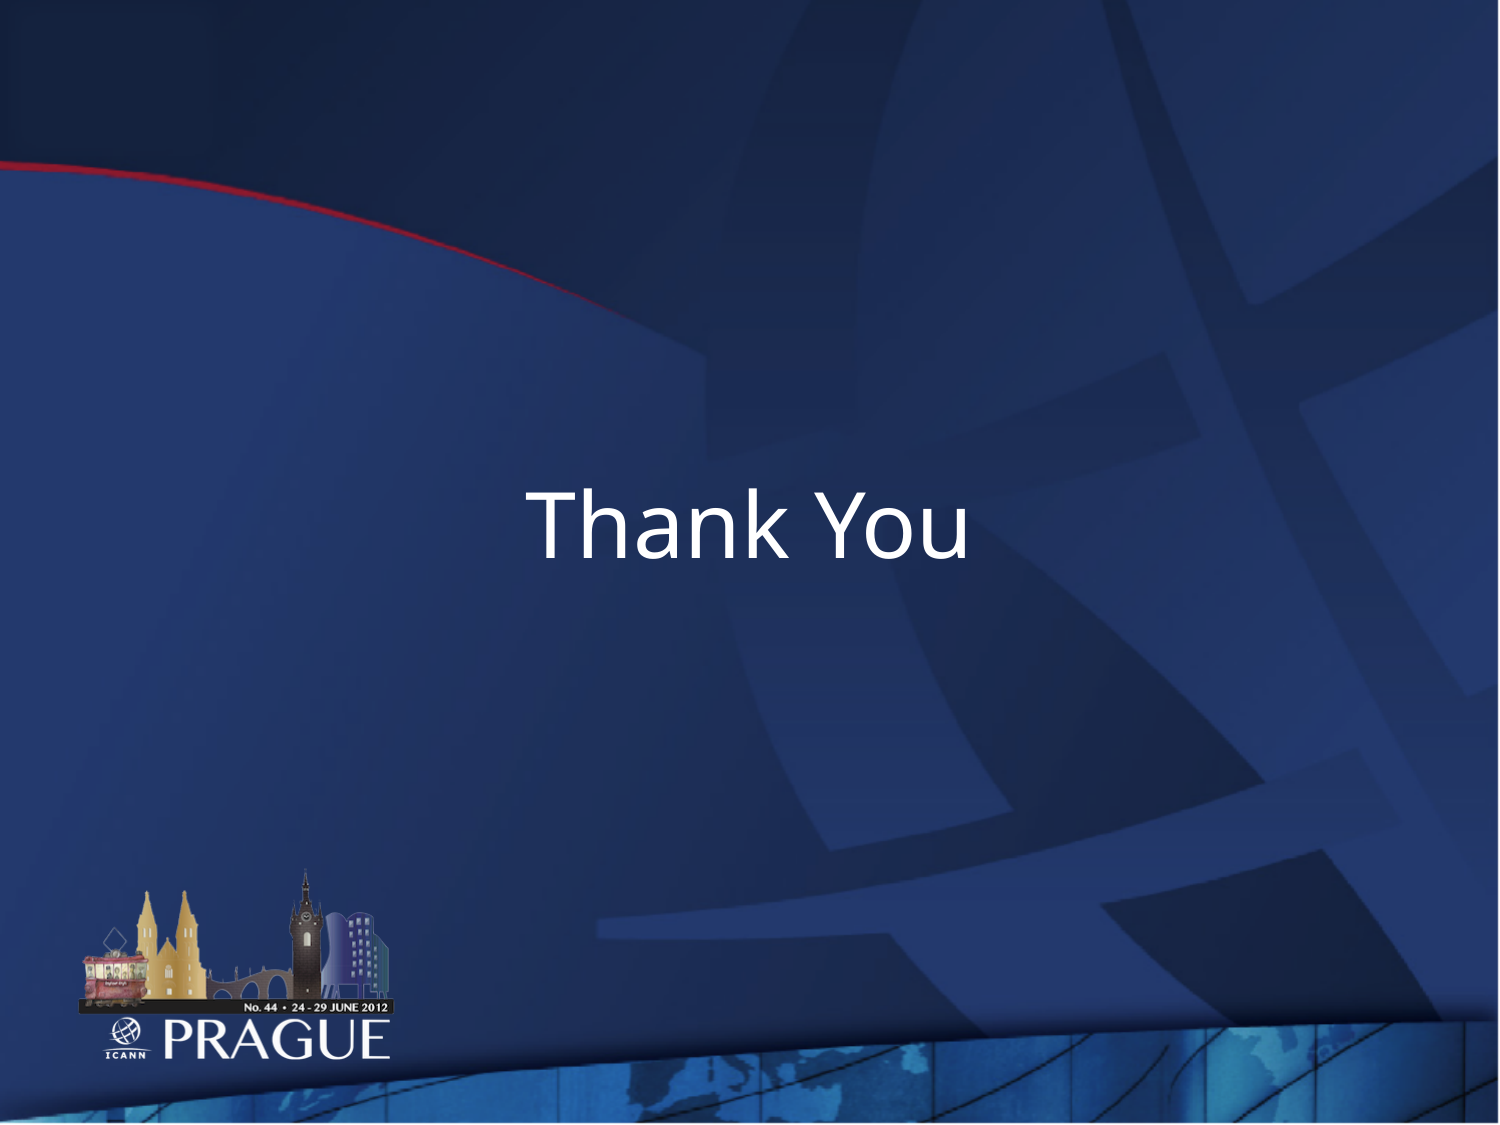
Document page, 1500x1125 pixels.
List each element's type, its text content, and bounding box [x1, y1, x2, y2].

title Thank You [112, 459, 1388, 625]
picture [75, 862, 397, 1063]
